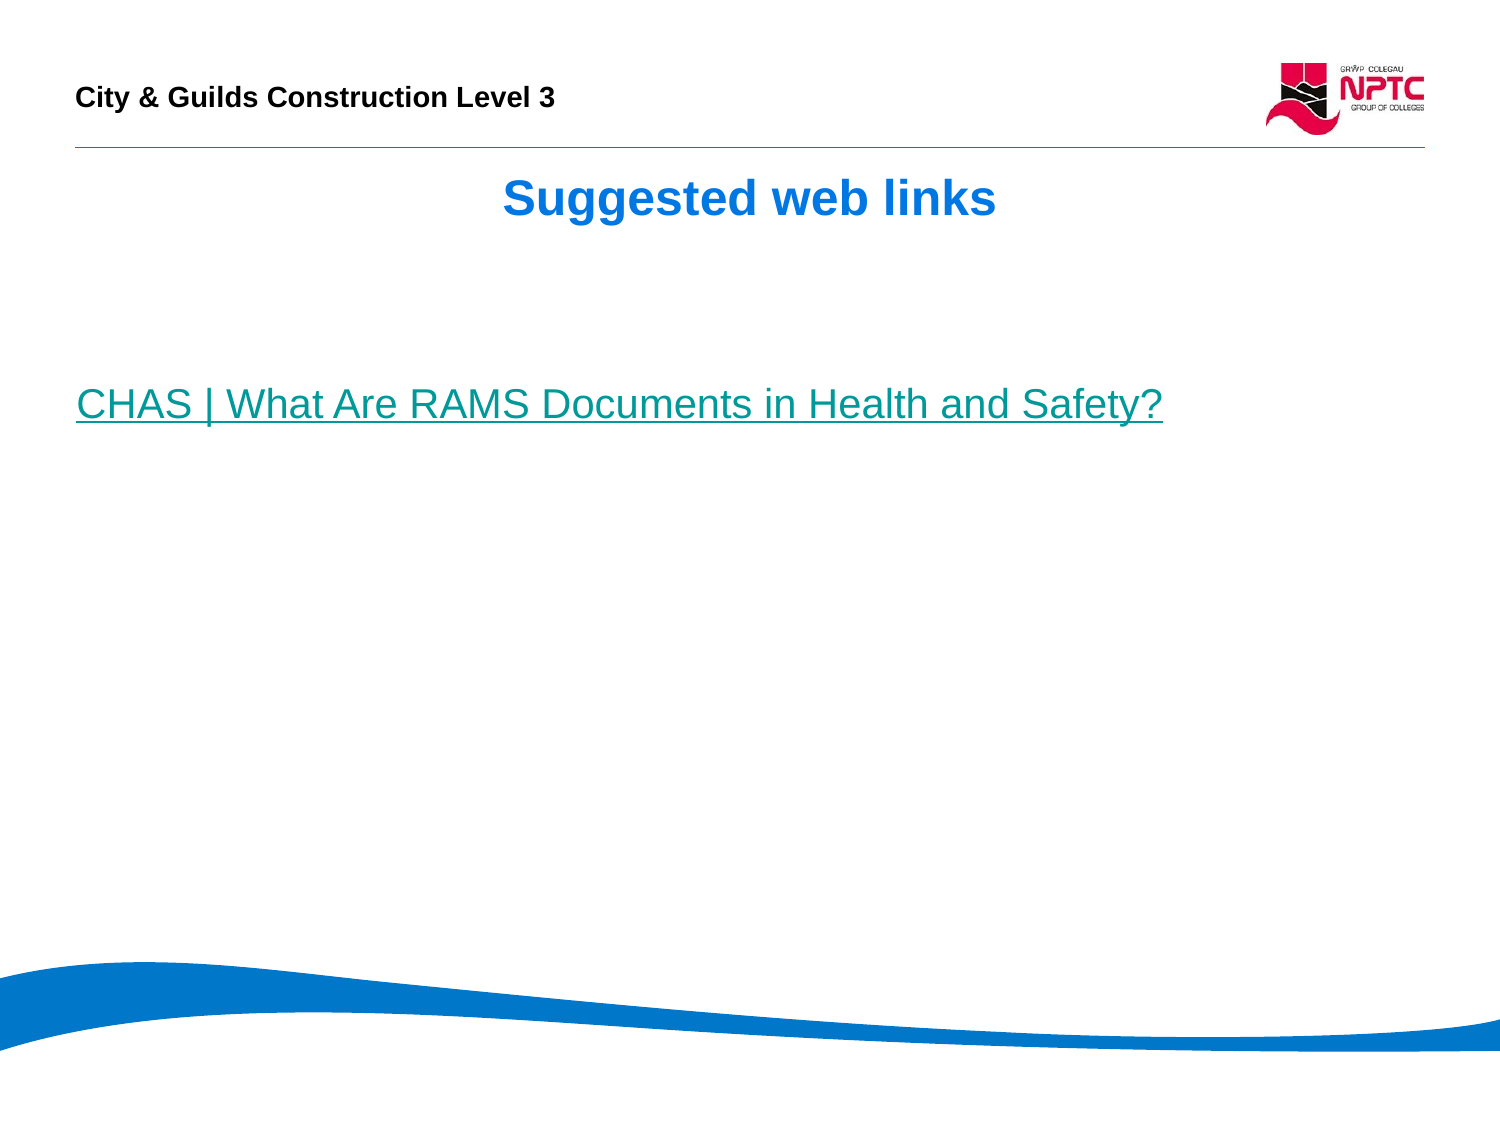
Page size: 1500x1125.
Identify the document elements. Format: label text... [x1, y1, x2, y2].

picture [1266, 63, 1424, 135]
list CHAS | What Are RAMS Documents in Health and Safety? [76, 261, 1427, 959]
title Suggested web links [74, 165, 1426, 229]
